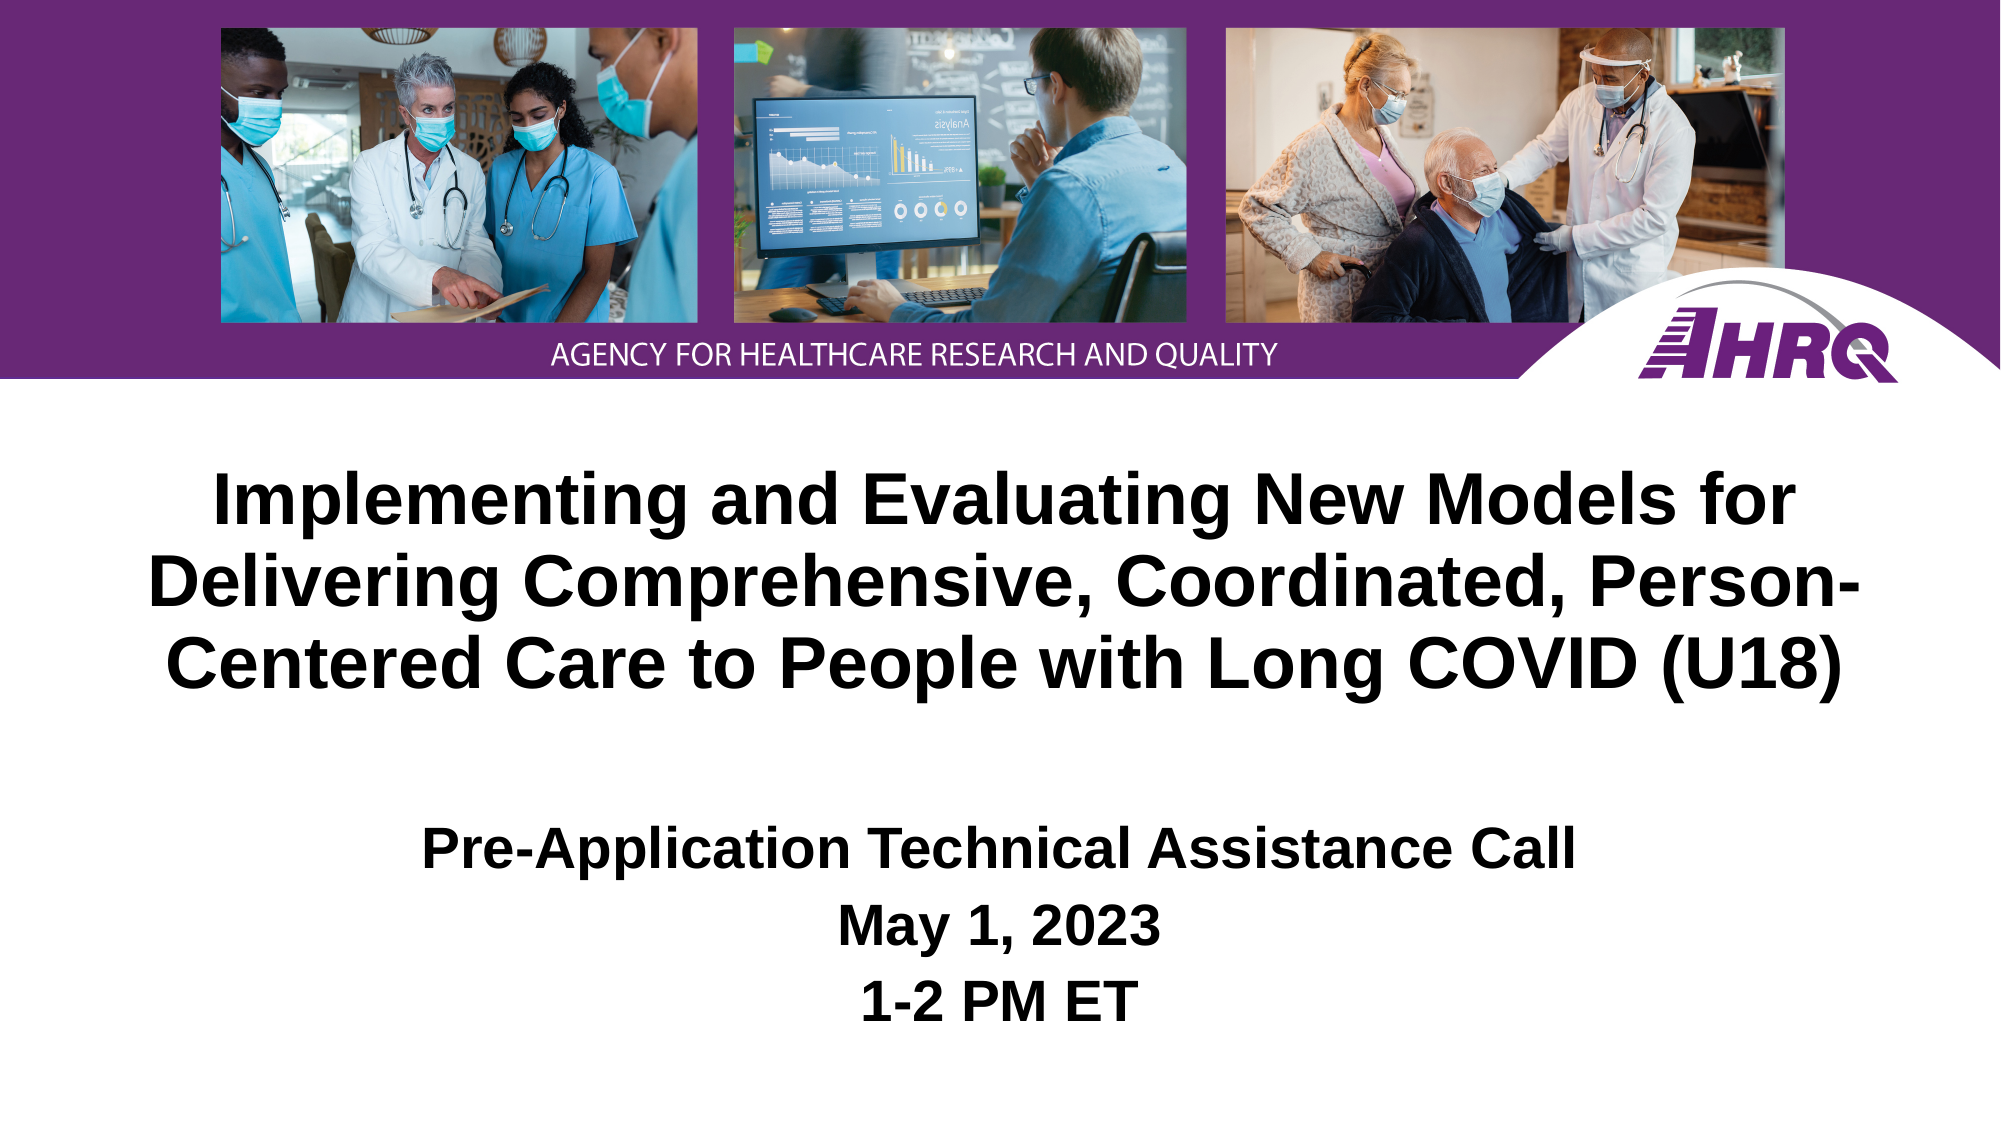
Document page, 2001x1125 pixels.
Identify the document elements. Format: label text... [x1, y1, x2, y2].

list Pre-Application Technical Assistance Call May 1, 2023 1-2 PM ET [99, 762, 1900, 1088]
title Implementing and Evaluating New Models for Delivering Comprehensive, Coordinated, Person-Centered Care to People with Long COVID (U18) [99, 450, 1913, 713]
picture [0, 0, 2001, 1125]
